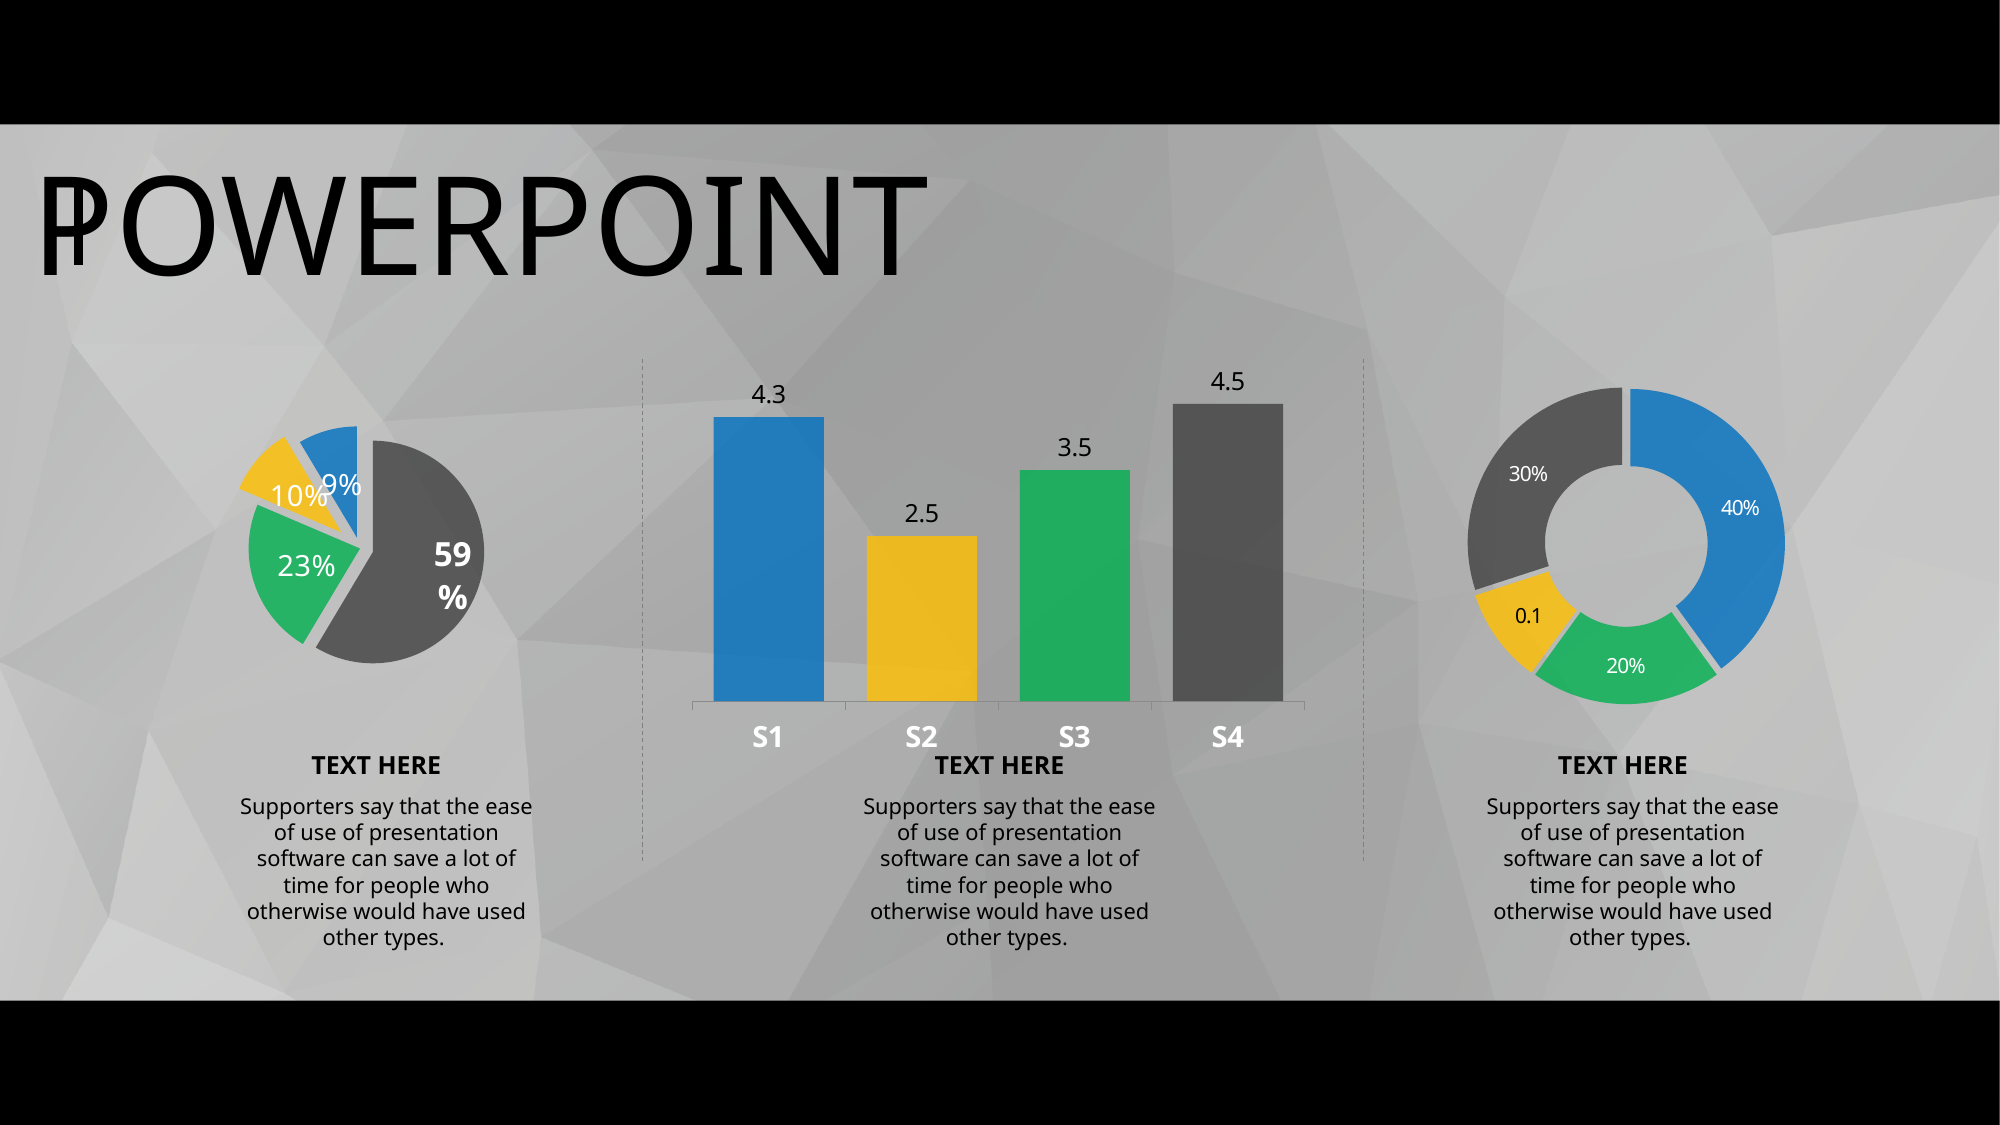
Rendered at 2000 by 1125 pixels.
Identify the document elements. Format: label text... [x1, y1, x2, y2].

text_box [221, 742, 553, 933]
text_box POWERPOINT [17, 130, 945, 310]
chart [217, 335, 570, 762]
chart [1425, 362, 1818, 721]
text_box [844, 742, 1176, 933]
chart [679, 362, 1318, 765]
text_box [1467, 742, 1799, 933]
